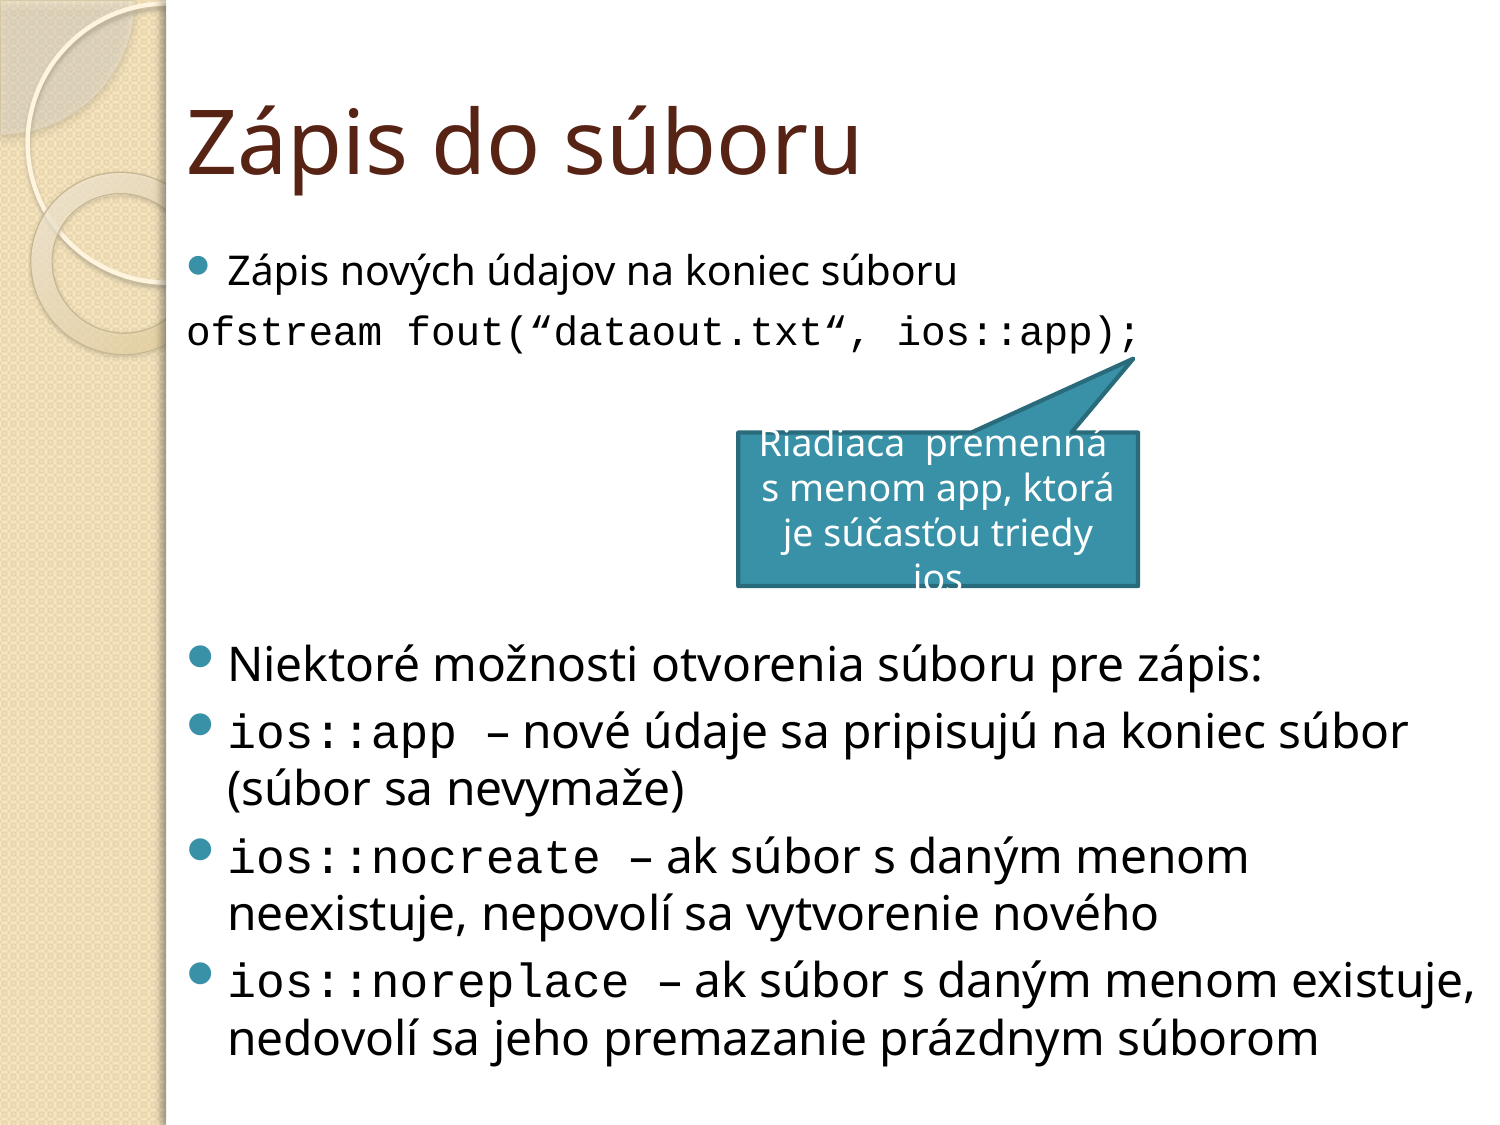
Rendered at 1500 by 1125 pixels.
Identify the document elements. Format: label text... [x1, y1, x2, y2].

title Zápis do súboru [171, 45, 1466, 233]
list Zápis nových údajov na koniec súboru ofstream fout(“dataout.txt“, ios::app); Niektoré možnosti otvorenia súboru pre zápis: ios::app – nové údaje sa pripisujú na koniec súbor (súbor sa nevymaže) ios::nocreate – ak súbor s daným menom neexistuje, nepovolí sa vytvorenie nového ios::noreplace – ak súbor s daným menom existuje, nedovolí sa jeho premazanie prázdnym súborom [159, 237, 1500, 1125]
text_box Riadiaca premenná s menom app, ktorá je súčasťou triedy ios [736, 356, 1141, 589]
